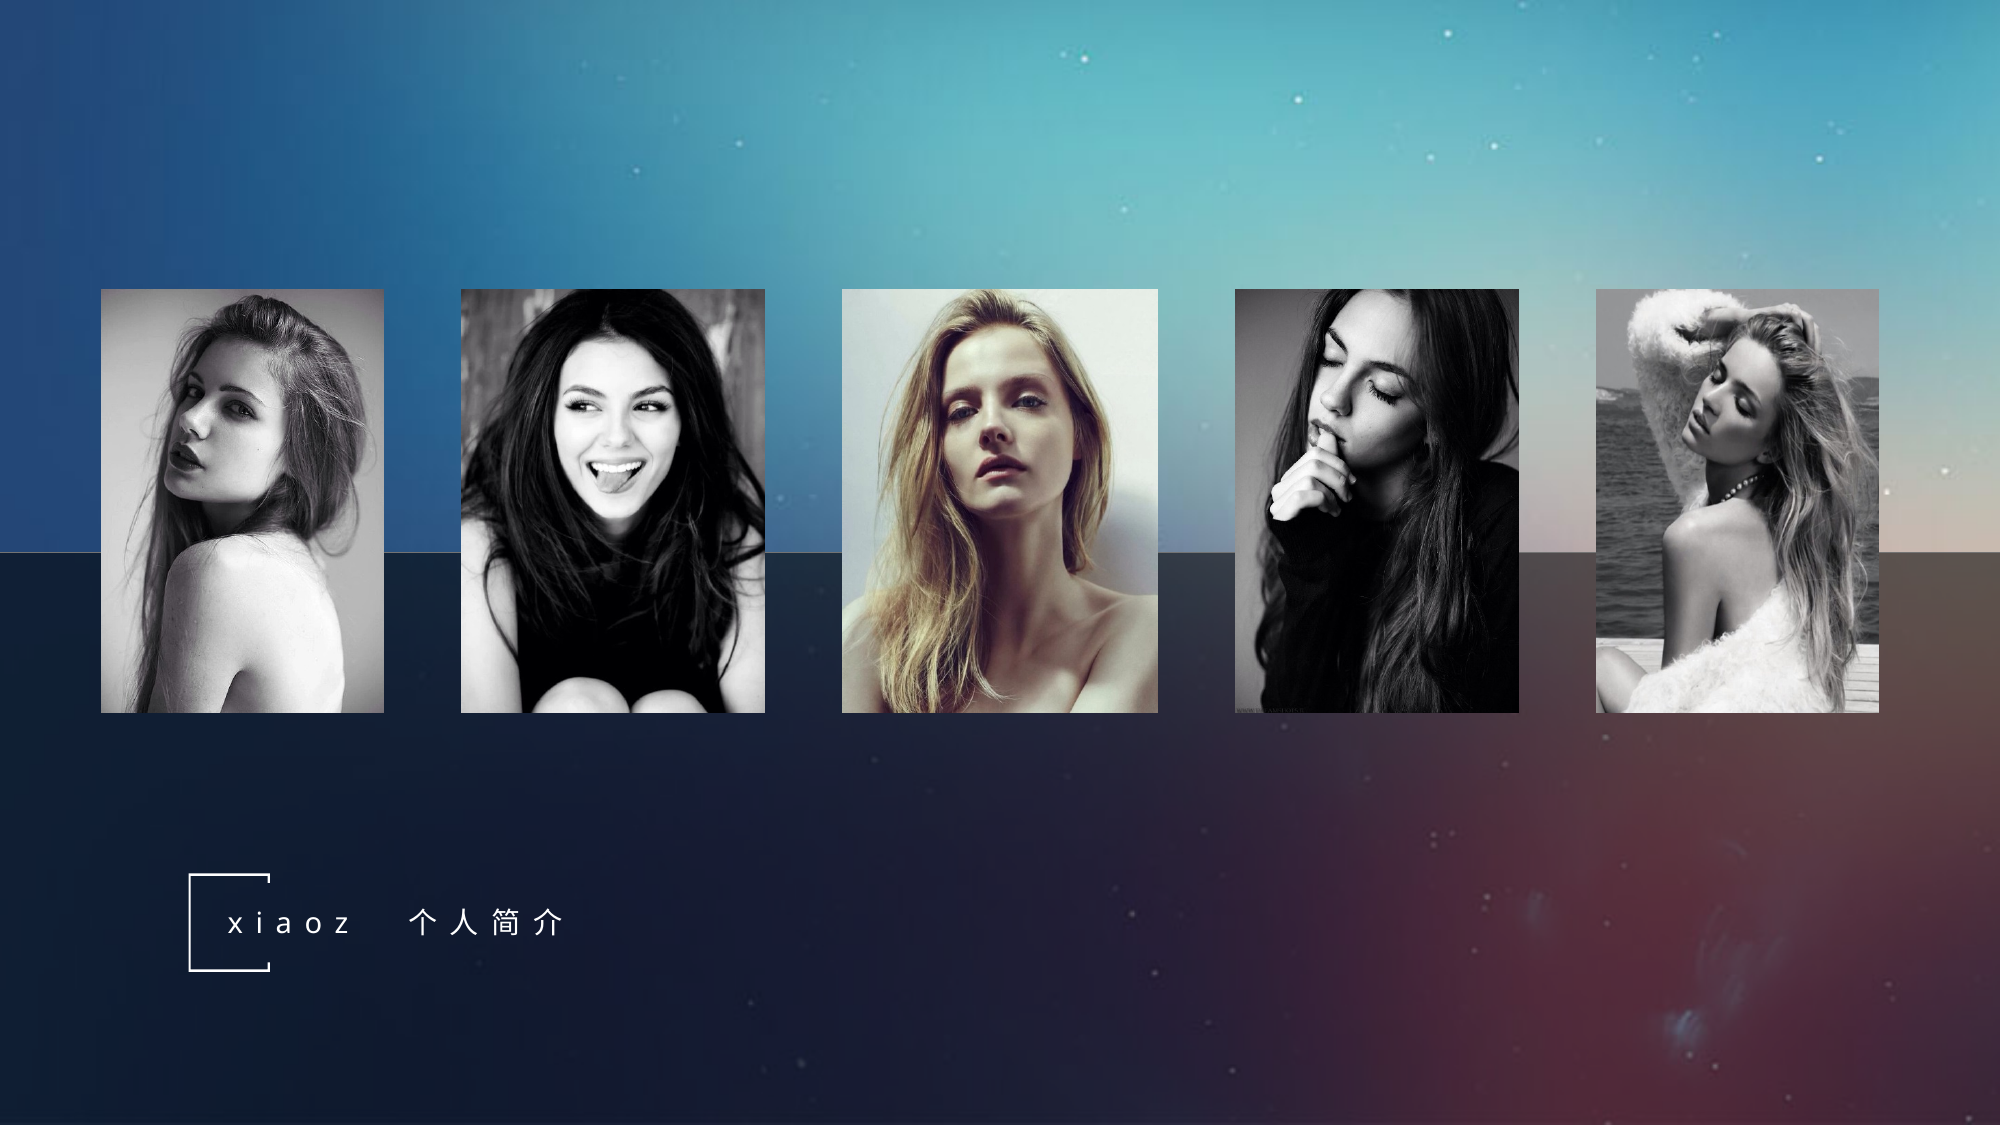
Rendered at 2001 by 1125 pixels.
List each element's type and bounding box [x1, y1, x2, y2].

picture [0, 0, 2000, 713]
text_box [188, 873, 604, 972]
text_box [0, 553, 2000, 1125]
